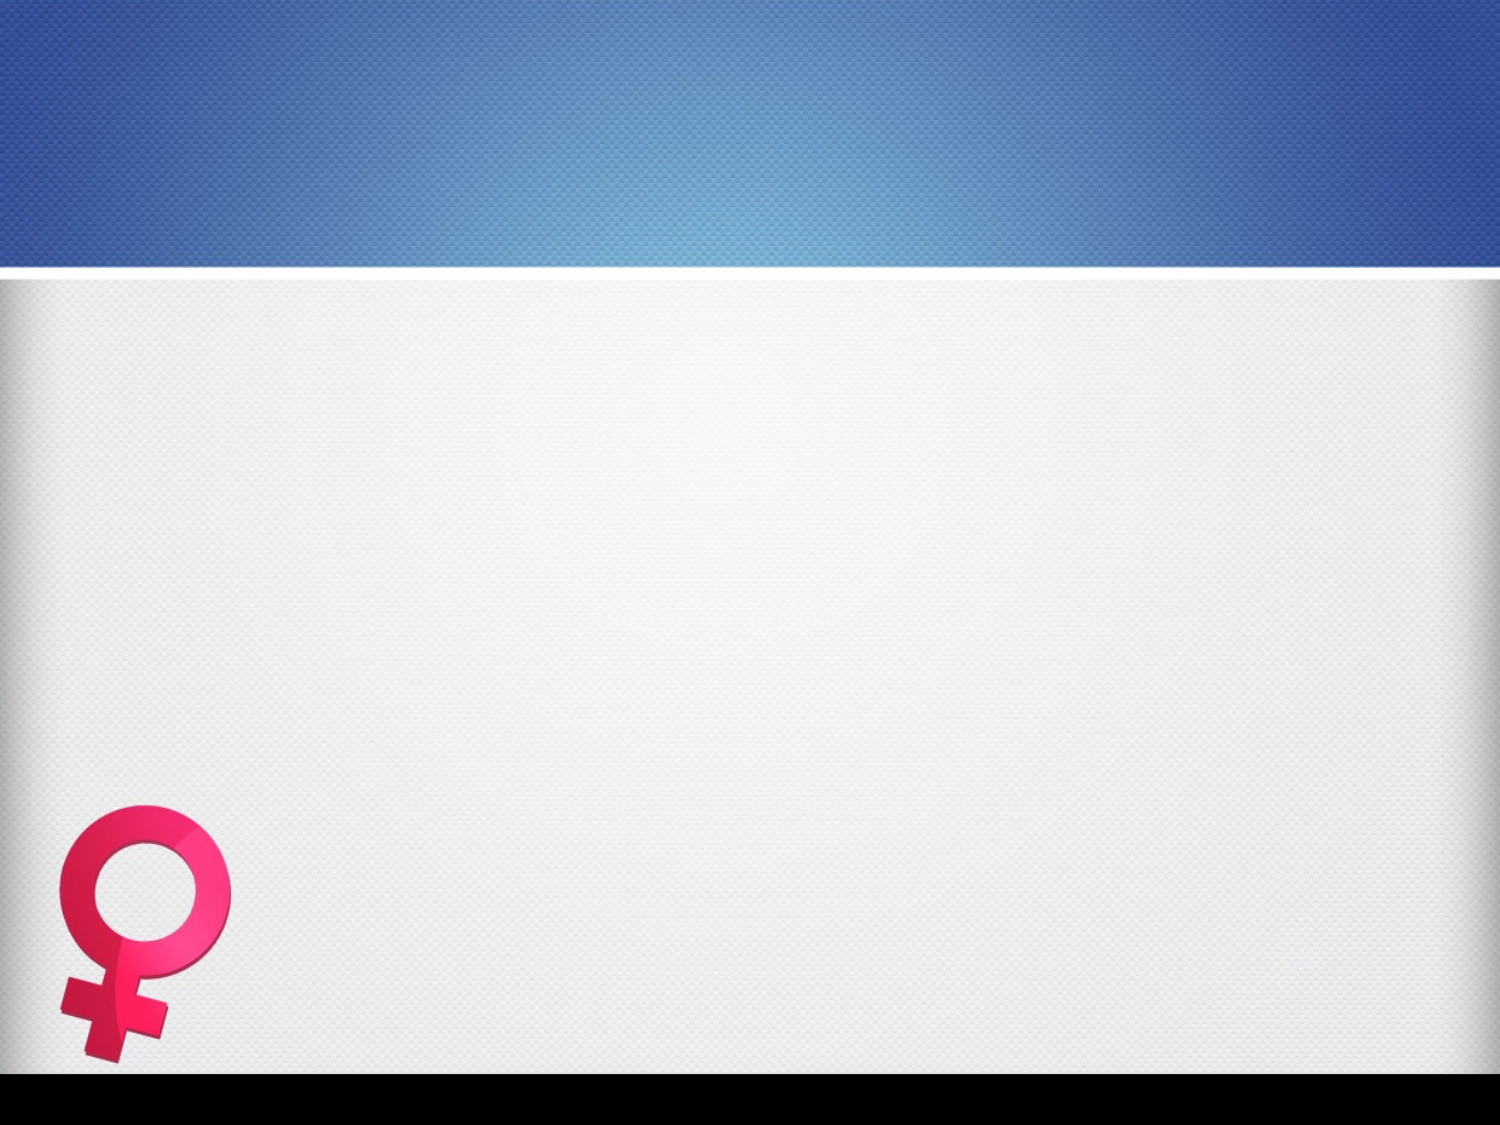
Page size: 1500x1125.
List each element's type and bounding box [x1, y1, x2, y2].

list [0, 0, 1500, 1125]
